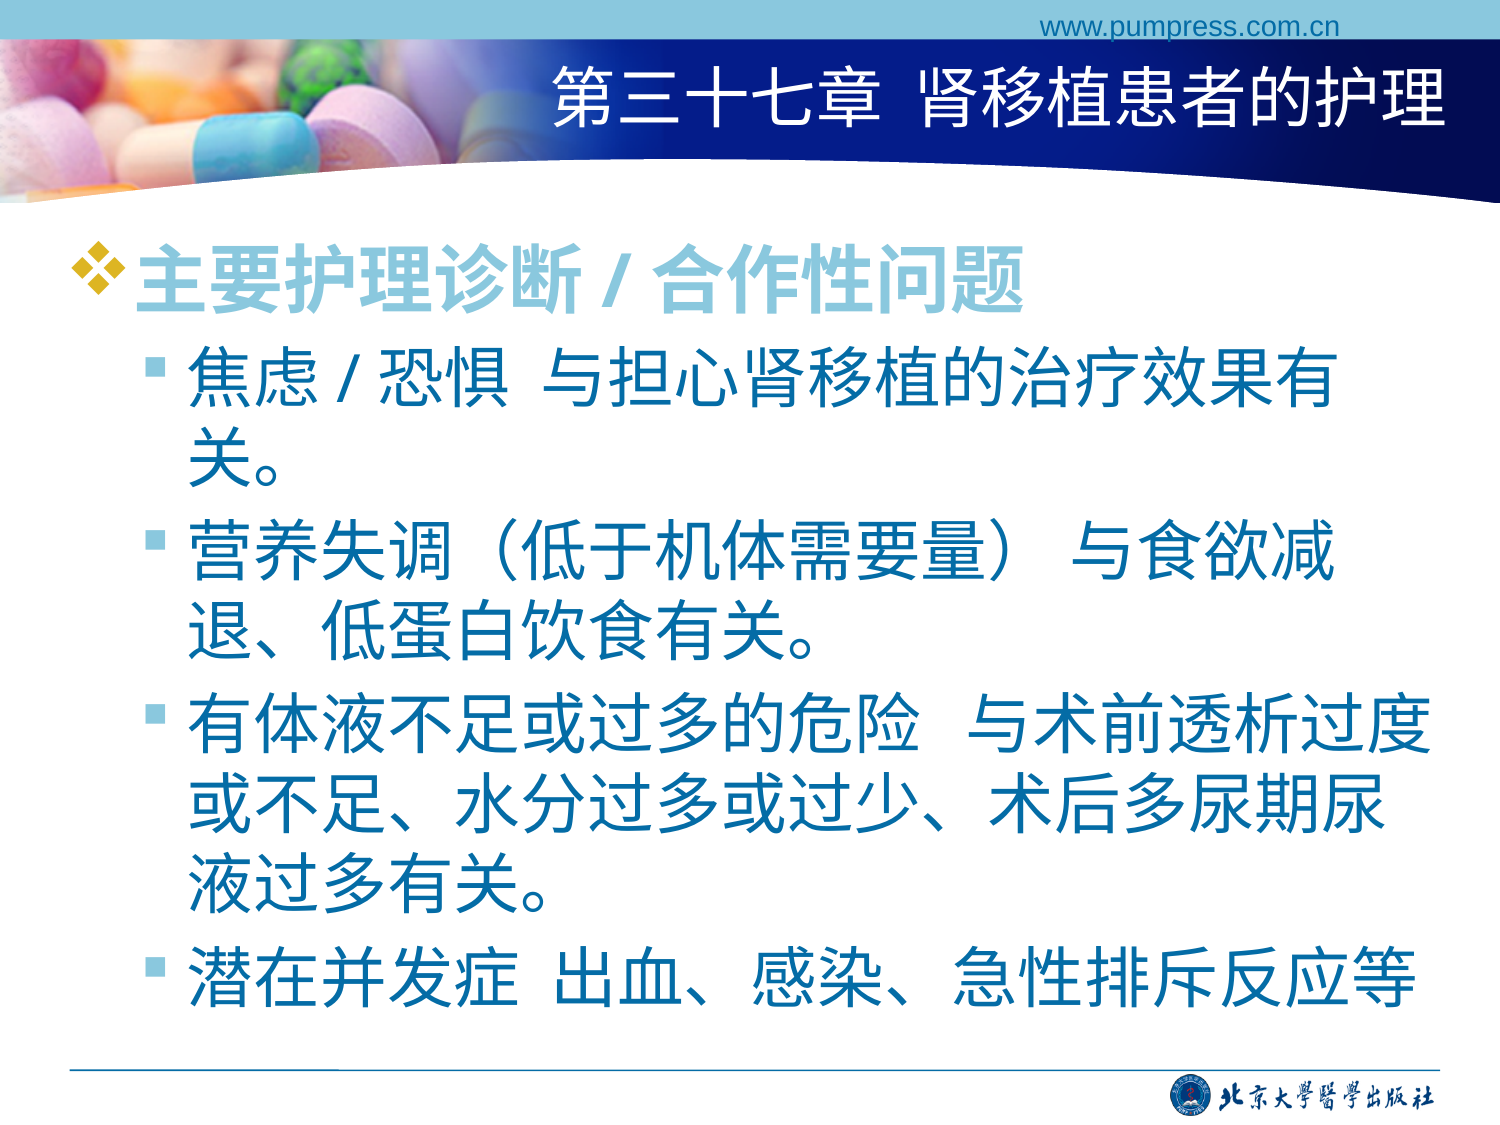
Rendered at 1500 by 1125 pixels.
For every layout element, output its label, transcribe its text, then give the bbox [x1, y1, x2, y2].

title 第三十七章 肾移植患者的护理 [137, 49, 1463, 143]
picture [1170, 1074, 1436, 1118]
slide_number www.pumpress.com.cn [1025, 0, 1463, 38]
list 主要护理诊断/合作性问题 焦虑/恐惧 与担心肾移植的治疗效果有关。 营养失调（低于机体需要量） 与食欲减退、低蛋白饮食有关。 有体液不足或过多的危险 与术前透析过度或不足、水分过多或过少、术后多尿期尿液过多有关。 潜在并发症 出血、感染、急性排斥反应等 [49, 224, 1463, 1026]
picture [0, 40, 1500, 203]
